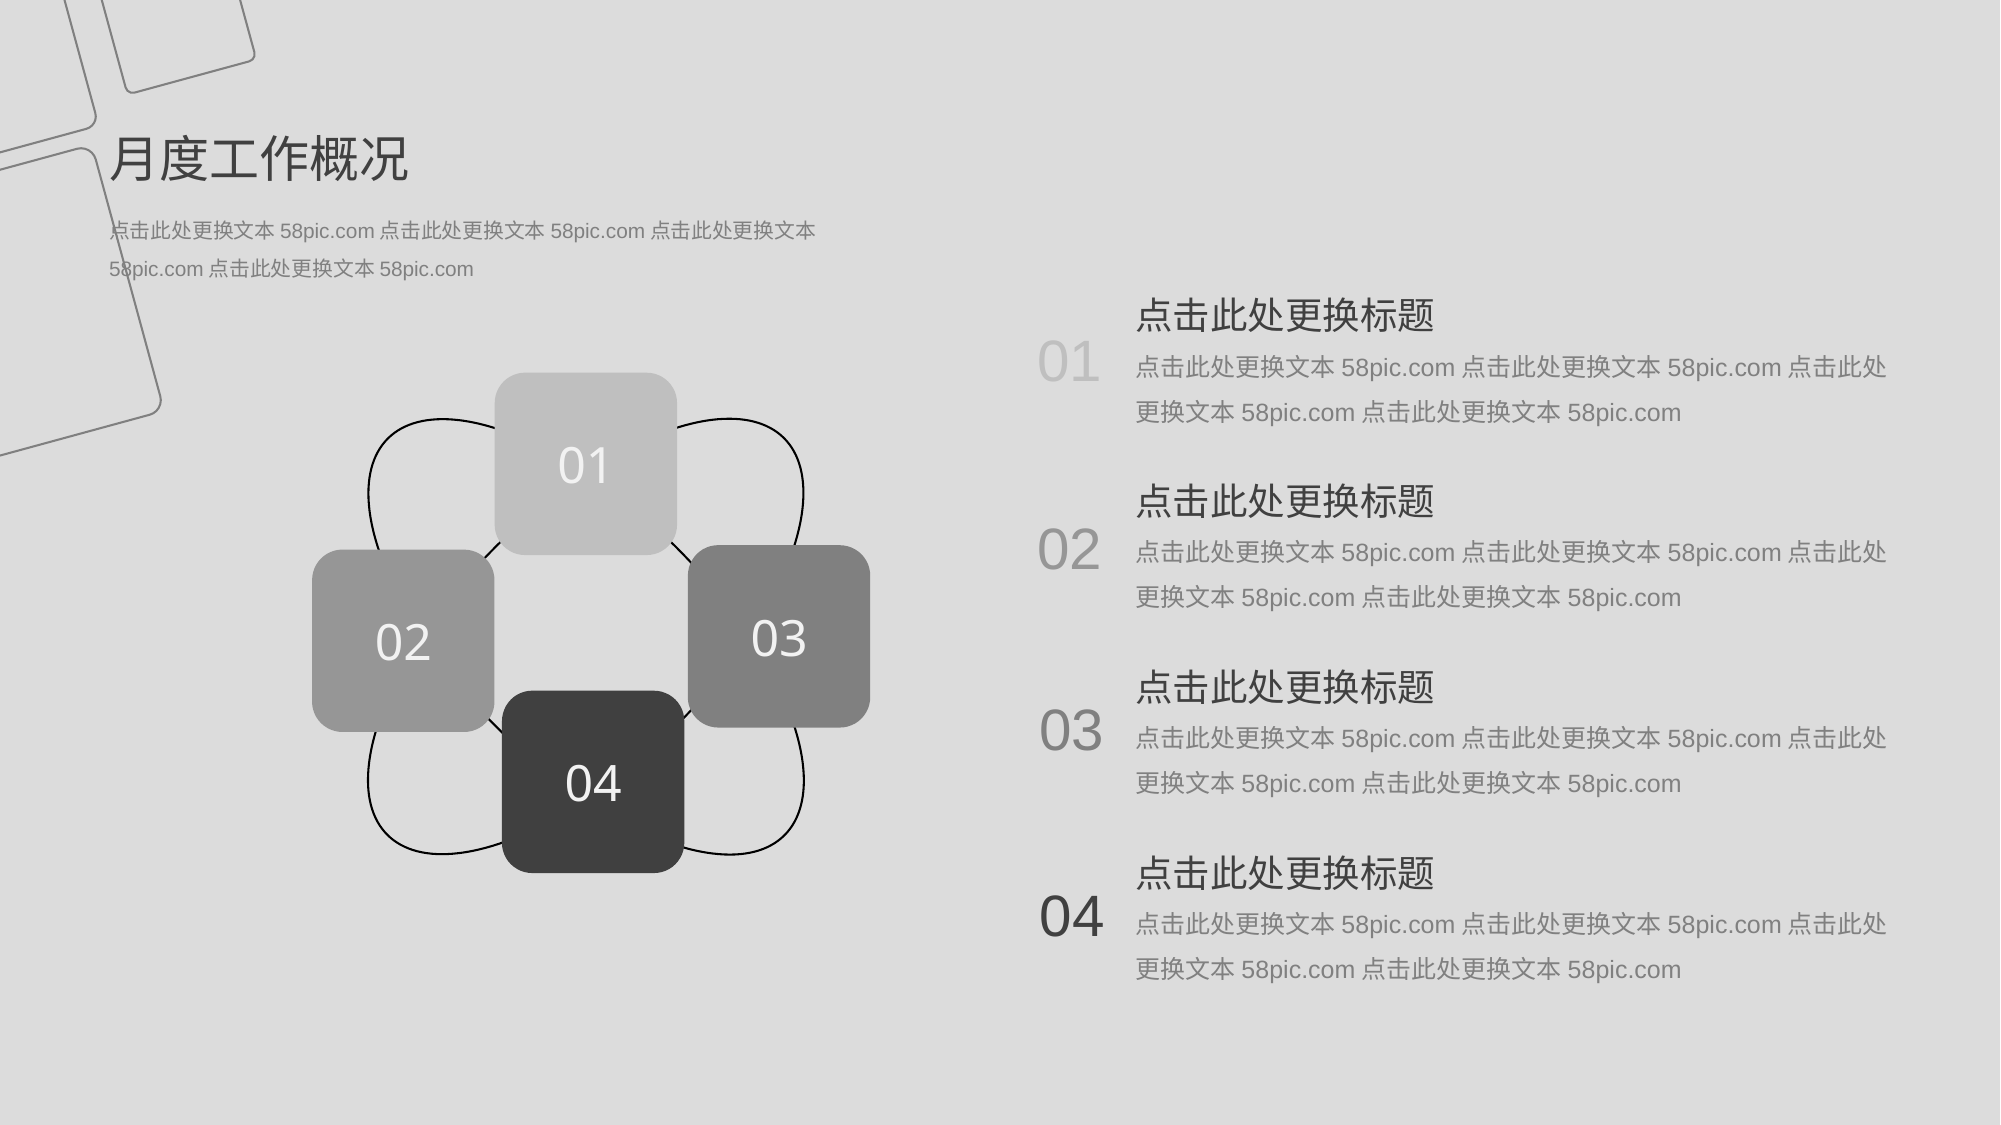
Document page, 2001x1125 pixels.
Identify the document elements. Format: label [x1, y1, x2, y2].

text_box [1006, 265, 1913, 993]
text_box [0, 0, 895, 449]
text_box [305, 356, 871, 918]
